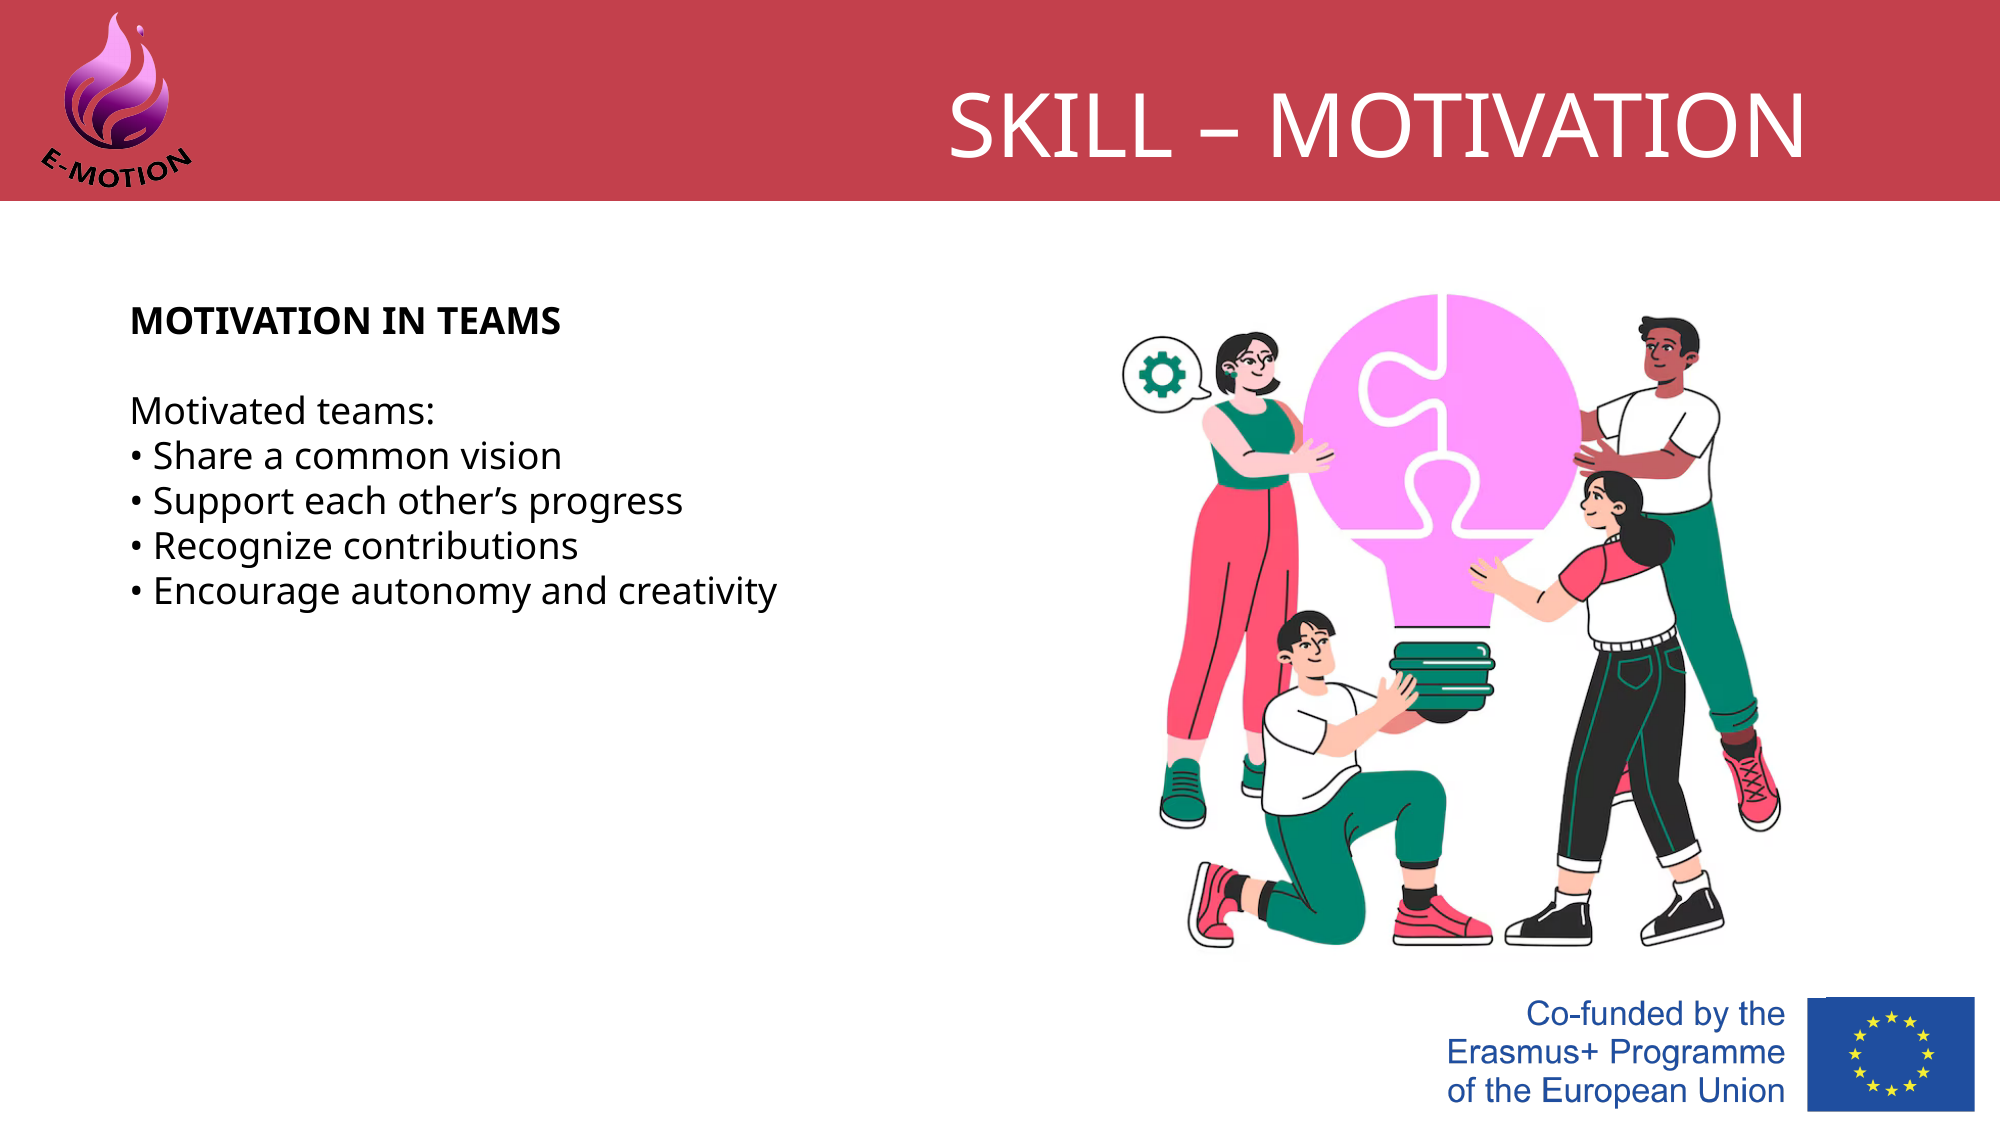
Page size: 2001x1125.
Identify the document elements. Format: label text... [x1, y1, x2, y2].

picture [0, 0, 253, 247]
text_box MOTIVATION IN TEAMS Motivated teams: • Share a common vision • Support each other’s progress • Recognize contributions • Encourage autonomy and creativity [114, 289, 1070, 620]
picture [1070, 242, 1826, 998]
text_box SKILL – MOTIVATION [566, 61, 1826, 289]
